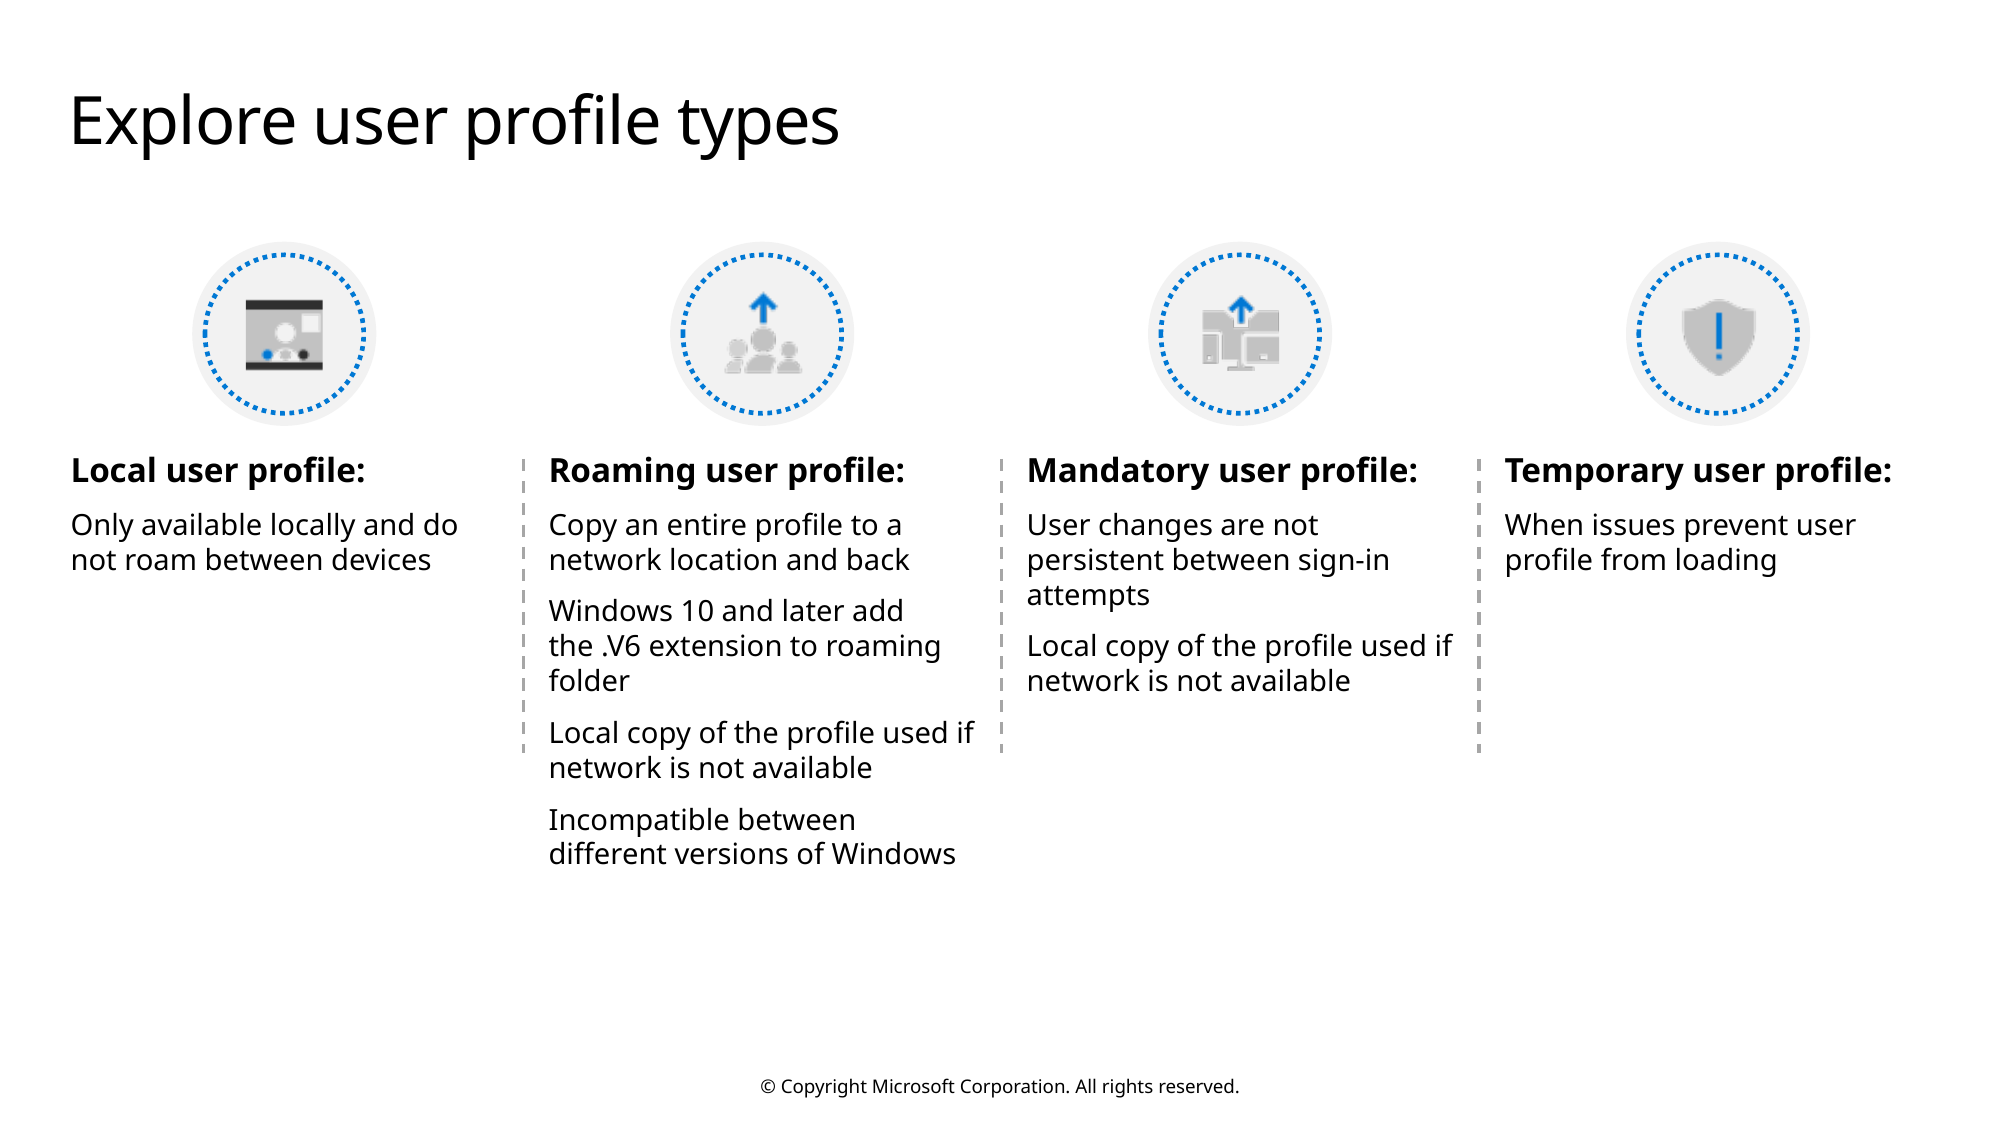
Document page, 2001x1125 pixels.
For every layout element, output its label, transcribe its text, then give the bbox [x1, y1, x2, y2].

list Mandatory user profile: User changes are not persistent between sign-in attempts Local copy of the profile used if network is not available [1026, 449, 1454, 940]
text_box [191, 241, 377, 427]
list Temporary user profile: When issues prevent user profile from loading [1504, 449, 1932, 940]
list Local user profile: Only available locally and do not roam between devices [70, 449, 498, 940]
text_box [669, 241, 855, 427]
list Roaming user profile: Copy an entire profile to a network location and back Windows 10 and later add the .V6 extension to roaming folder Local copy of the profile used if network is not available Incompatible between different versions of Windows [548, 449, 976, 940]
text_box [1147, 241, 1333, 427]
title Explore user profile types [68, 72, 1930, 184]
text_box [1625, 241, 1811, 427]
